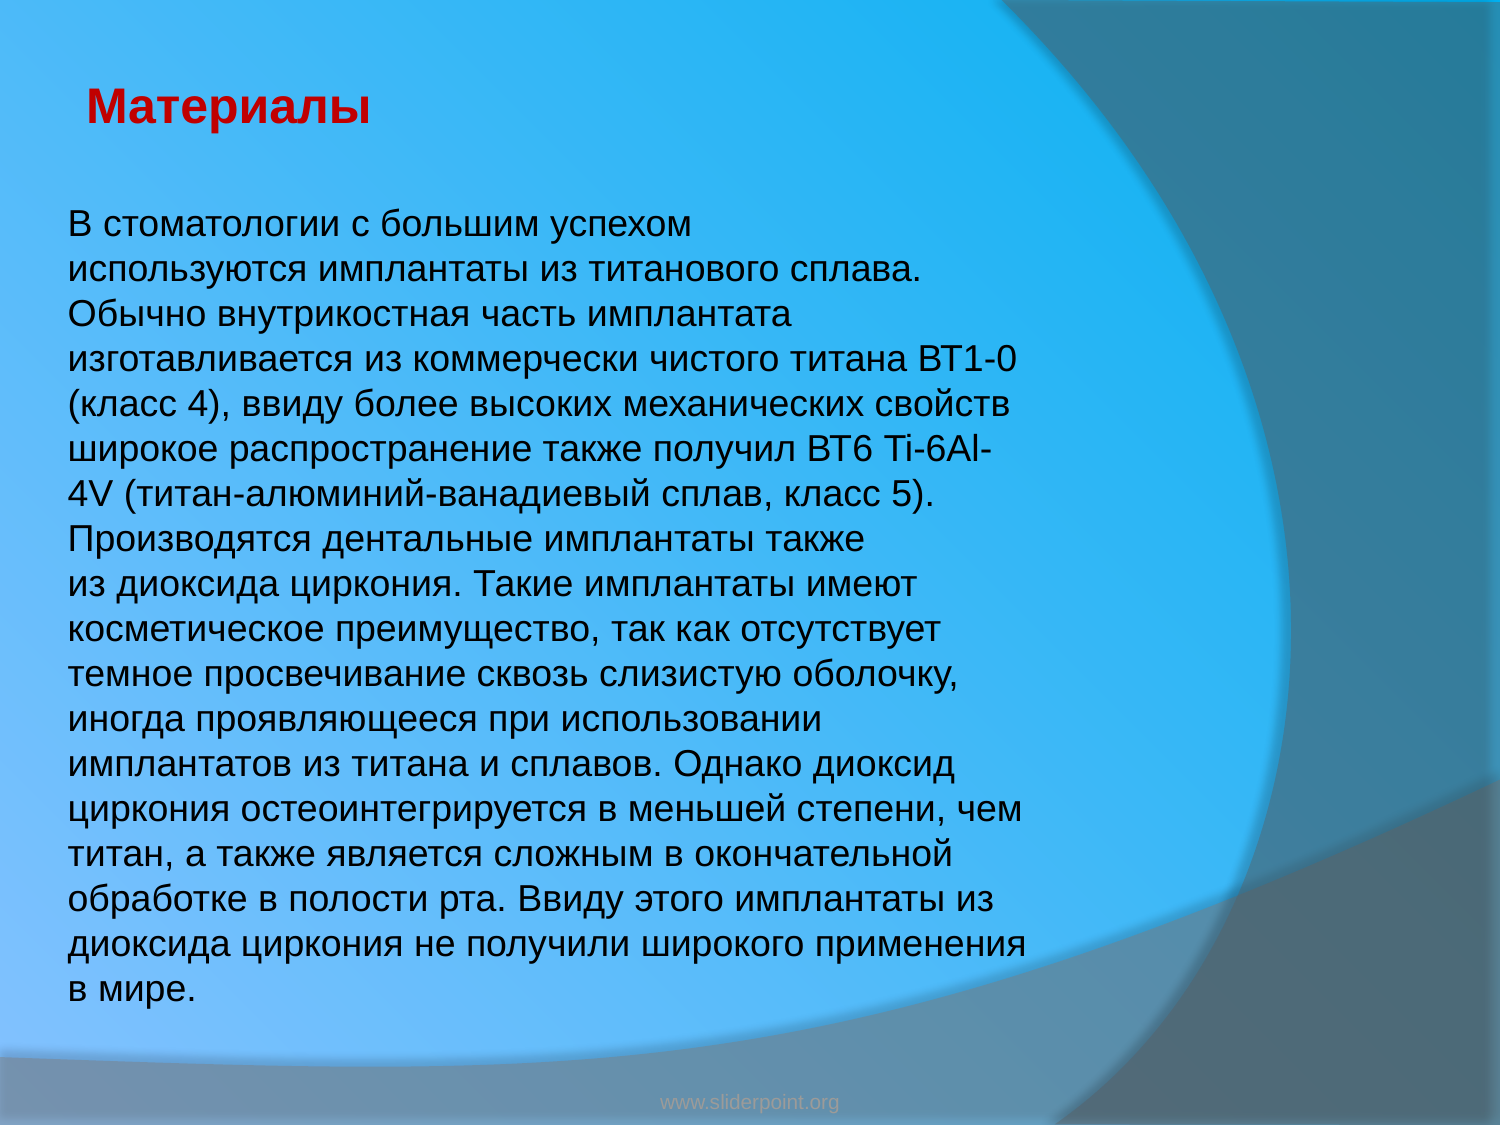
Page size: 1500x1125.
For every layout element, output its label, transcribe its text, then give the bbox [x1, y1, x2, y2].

text_box В стоматологии с большим успехом используются имплантаты из титанового сплава. Обычно внутрикостная часть имплантата изготавливается из коммерчески чистого титана ВТ1-0 (класс 4), ввиду более высоких механических свойств широкое распространение также получил ВТ6 Ti-6Al-4V (титан-алюминий-ванадиевый сплав, класс 5). Производятся дентальные имплантаты также из диоксида циркония. Такие имплантаты имеют косметическое преимущество, так как отсутствует темное просвечивание сквозь слизистую оболочку, иногда проявляющееся при использовании имплантатов из титана и сплавов. Однако диоксид циркония остеоинтегрируется в меньшей степени, чем титан, а также является сложным в окончательной обработке в полости рта. Ввиду этого имплантаты из диоксида циркония не получили широкого применения в мире. [53, 191, 1046, 1017]
text_box Материалы [71, 65, 769, 141]
footer www.sliderpoint.org [512, 1053, 988, 1114]
